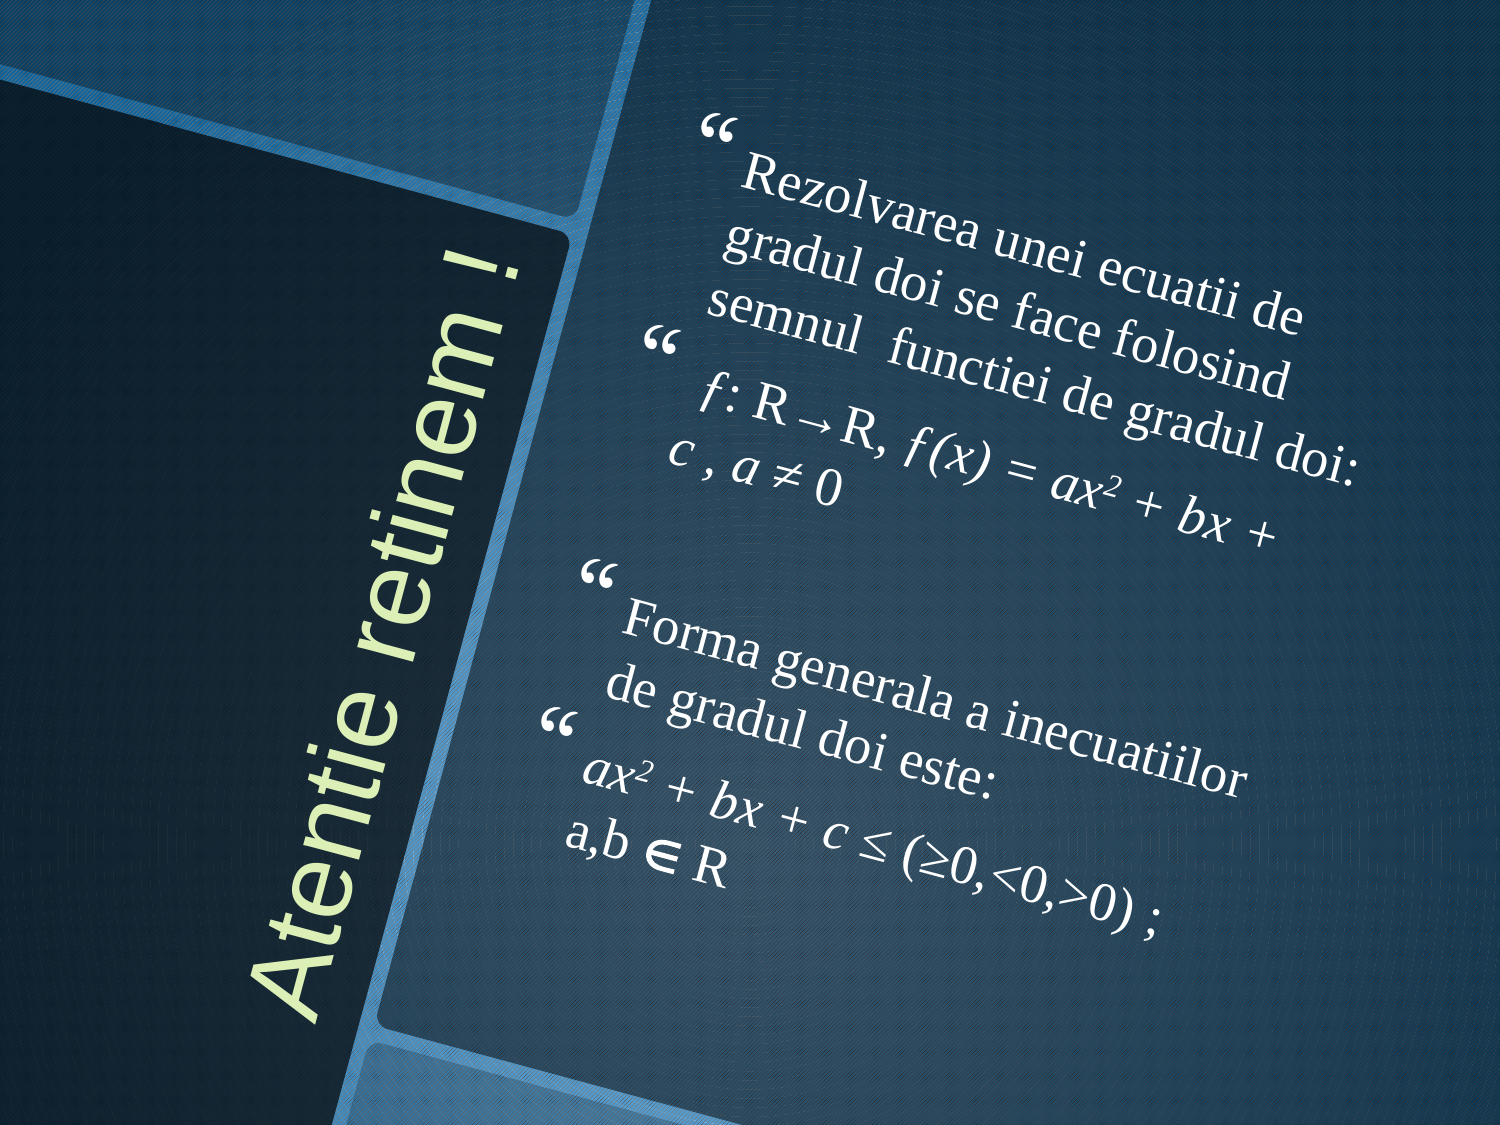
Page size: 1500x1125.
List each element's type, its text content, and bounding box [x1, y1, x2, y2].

title Atentie retinem ! [69, 181, 554, 1056]
list Rezolvarea unei ecuatii de gradul doi se face folosind semnul functiei de gradul doi: ƒ: R→R, ƒ(x) = ax2 + bx + c , a ≠ 0 Forma generala a inecuatiilor de gradul doi este: ax2 + bx + c ≤ (≥0,<0,>0) ; a,b  R [476, 72, 1430, 1075]
